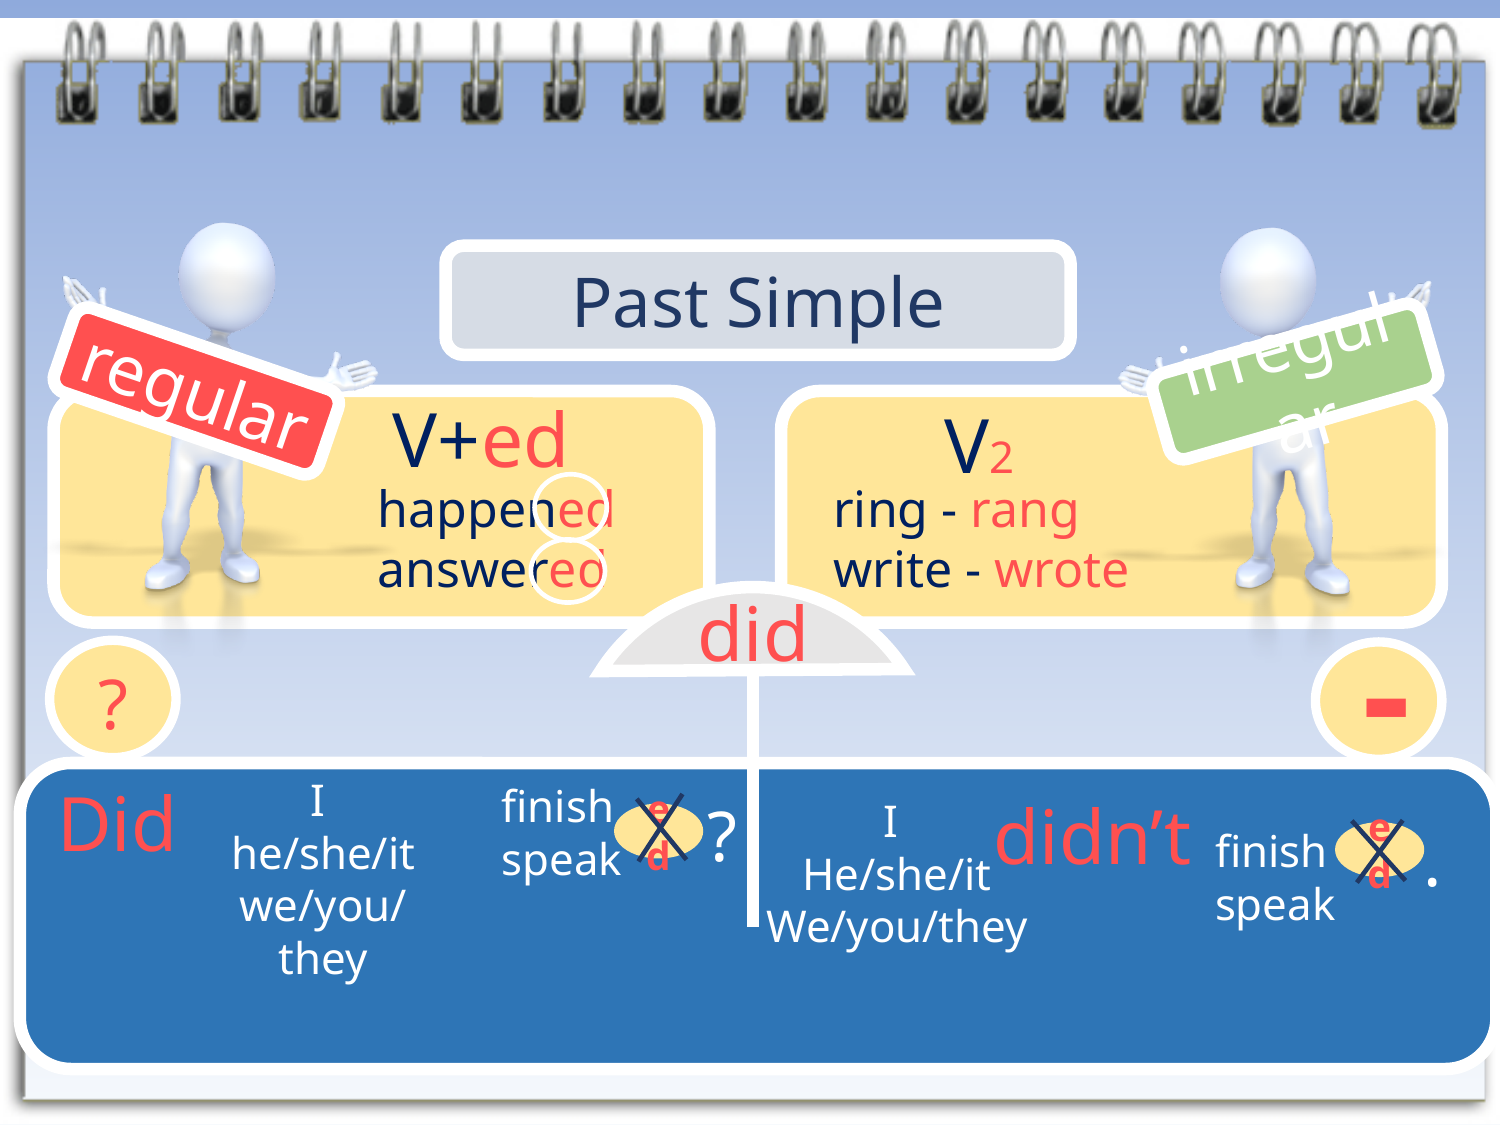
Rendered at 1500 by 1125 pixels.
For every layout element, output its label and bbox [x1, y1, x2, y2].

text_box [1351, 820, 1406, 881]
text_box [636, 798, 687, 860]
text_box [638, 793, 683, 798]
picture [0, 18, 1500, 1124]
